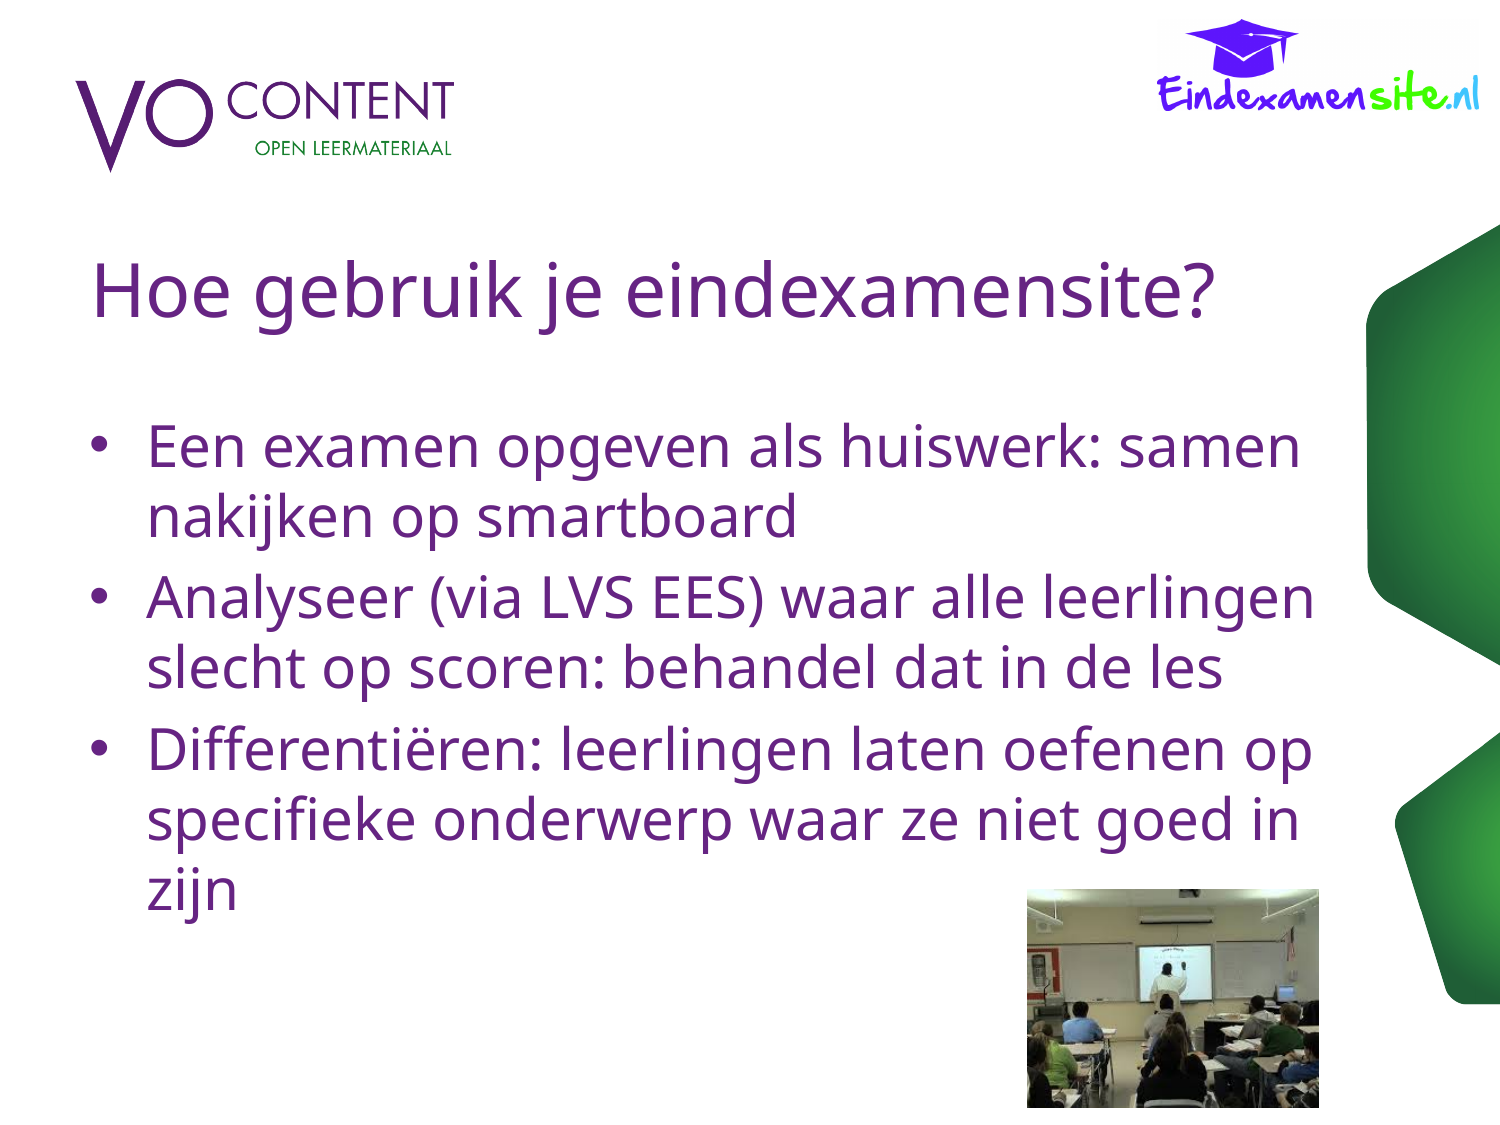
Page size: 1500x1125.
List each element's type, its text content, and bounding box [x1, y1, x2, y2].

picture [1366, 222, 1500, 1005]
picture [75, 79, 454, 173]
picture [1157, 19, 1480, 111]
list Een examen opgeven als huiswerk: samen nakijken op smartboard Analyseer (via LVS EES) waar alle leerlingen slecht op scoren: behandel dat in de les Differentiëren: leerlingen laten oefenen op specifieke onderwerp waar ze niet goed in zijn [75, 401, 1386, 905]
picture [1026, 889, 1319, 1108]
title Hoe gebruik je eindexamensite? [75, 177, 1319, 399]
